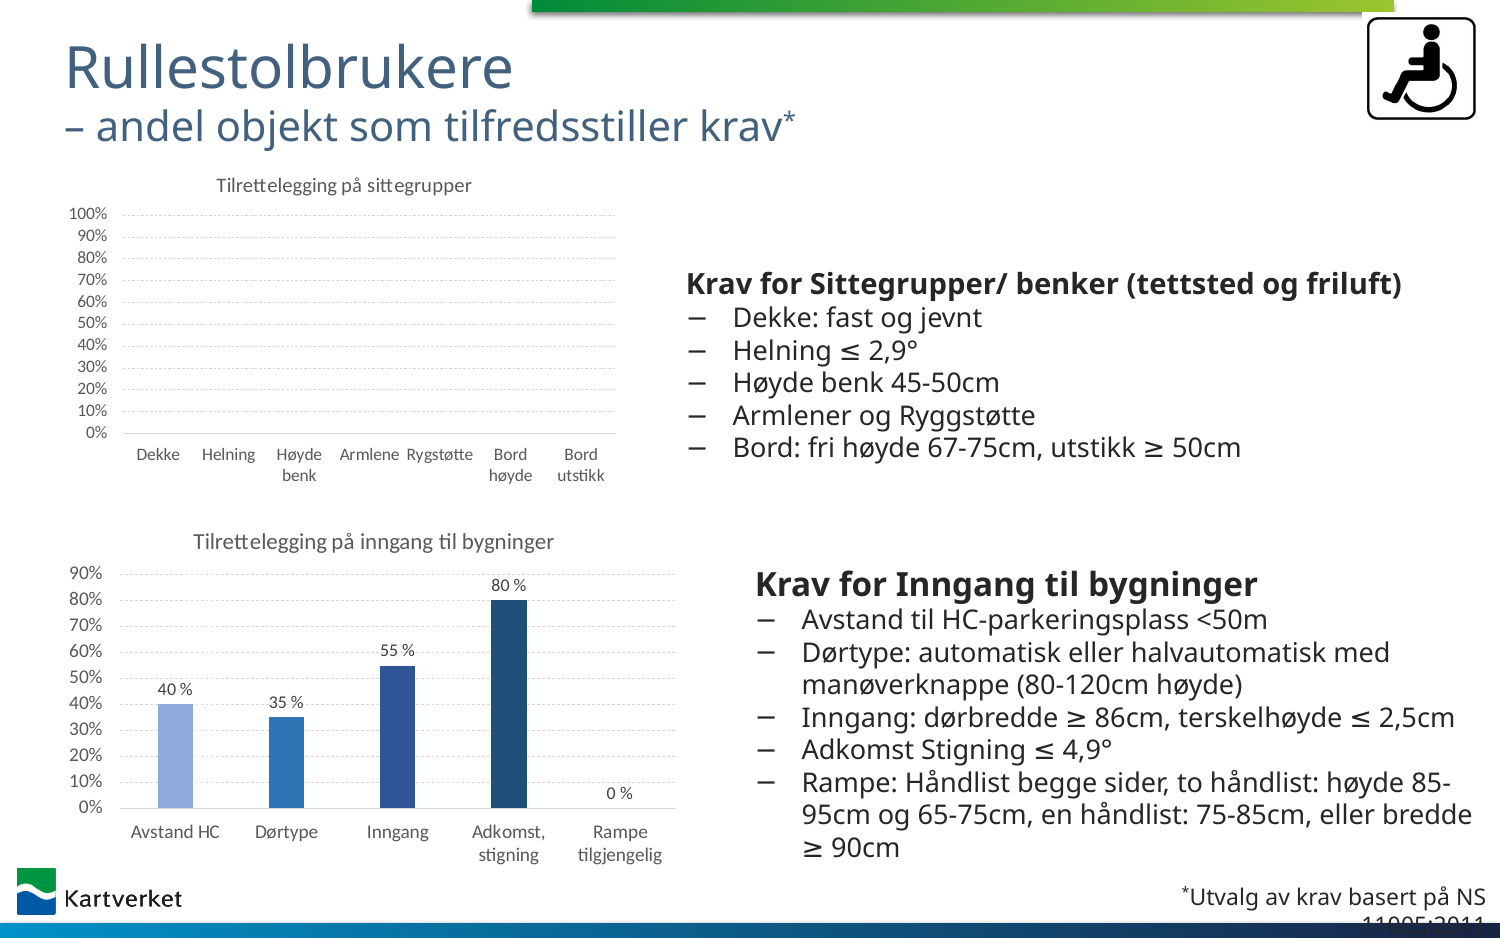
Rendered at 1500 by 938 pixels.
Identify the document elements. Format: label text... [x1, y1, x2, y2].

picture [1362, 12, 1481, 126]
text_box Krav for Sittegrupper/ benker (tettsted og friluft) Dekke: fast og jevnt Helning ≤ 2,9° Høyde benk 45-50cm Armlener og Ryggstøtte Bord: fri høyde 67-75cm, utstikk ≥ 50cm [670, 258, 1418, 471]
text_box Krav for Inngang til bygninger Avstand til HC-parkeringsplass <50m Dørtype: automatisk eller halvautomatisk med manøverknappe (80-120cm høyde) Inngang: dørbredde ≥ 86cm, terskelhøyde ≤ 2,5cm Adkomst Stigning ≤ 4,9° Rampe: Håndlist begge sider, to håndlist: høyde 85-95cm og 65-75cm, en håndlist: 75-85cm, eller bredde ≥ 90cm [740, 555, 1491, 870]
picture [62, 520, 687, 874]
picture [62, 166, 626, 492]
text_box Rullestolbrukere – andel objekt som tilfredsstiller krav* [49, 25, 1431, 158]
text_box *Utvalg av krav basert på NS 11005:2011 [1068, 873, 1500, 938]
